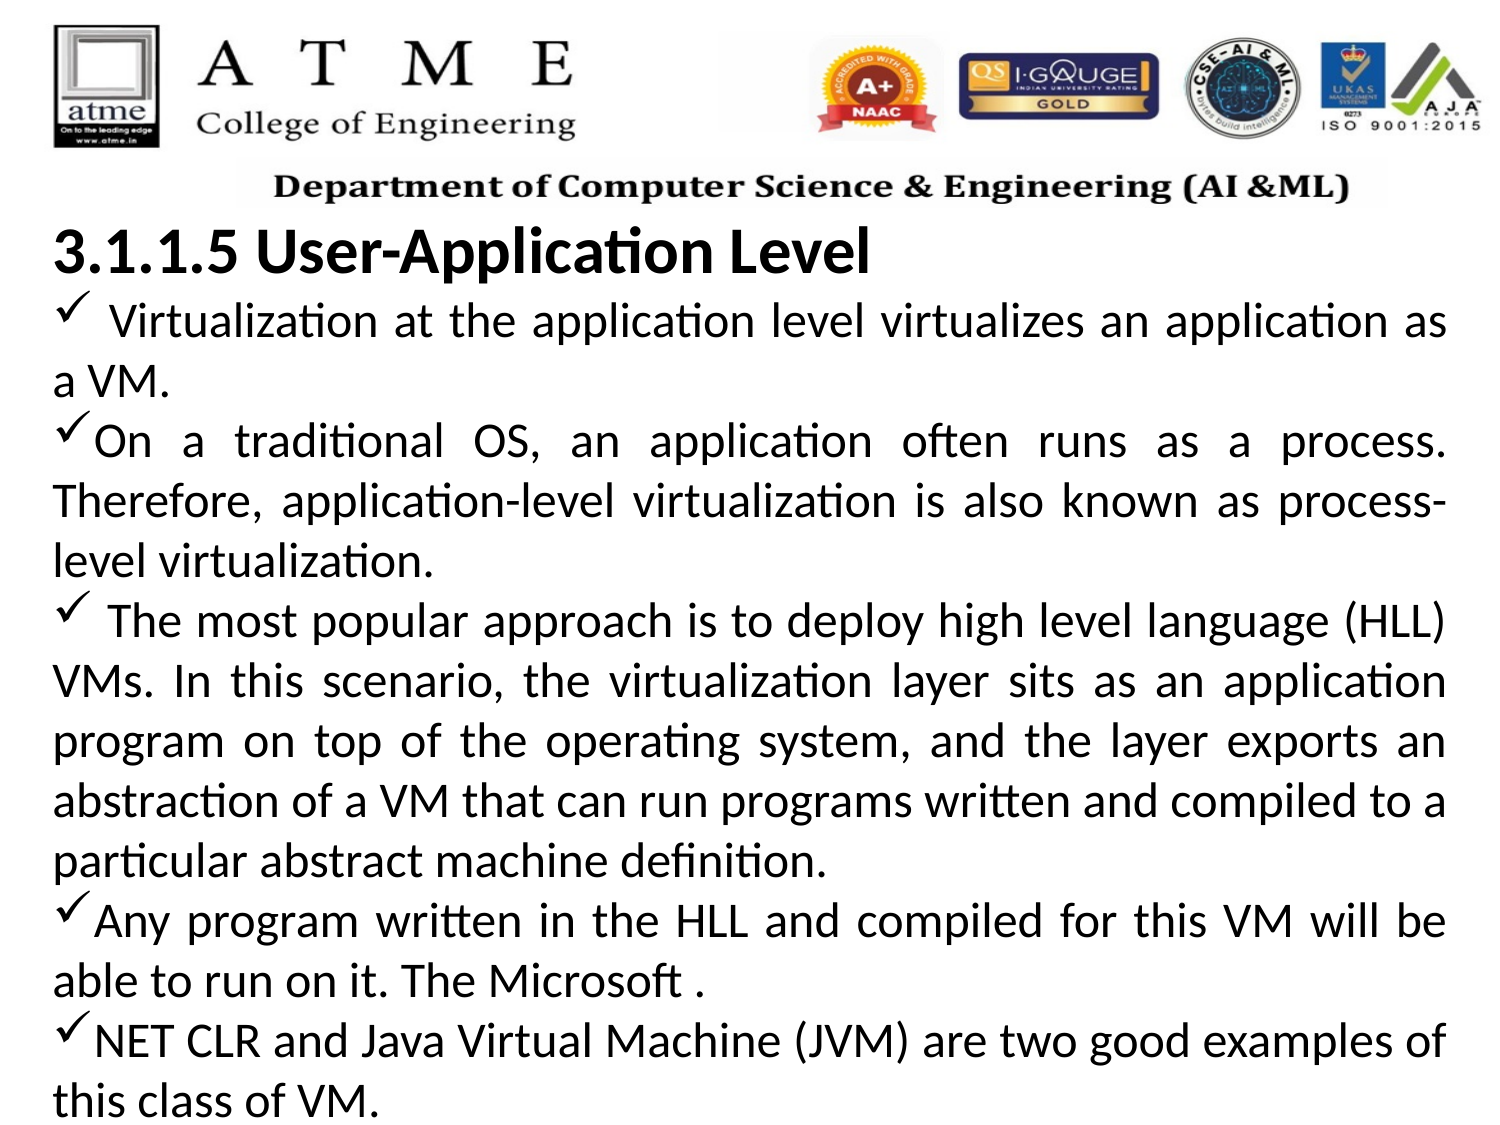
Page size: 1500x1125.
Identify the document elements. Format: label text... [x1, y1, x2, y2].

picture [24, 0, 1500, 226]
text_box 3.1.1.5 User-Application Level Virtualization at the application level virtualizes an application as a VM. On a traditional OS, an application often runs as a process. Therefore, application-level virtualization is also known as process-level virtualization. The most popular approach is to deploy high level language (HLL) VMs. In this scenario, the virtualization layer sits as an application program on top of the operating system, and the layer exports an abstraction of a VM that can run programs written and compiled to a particular abstract machine definition. Any program written in the HLL and compiled for this VM will be able to run on it. The Microsoft . NET CLR and Java Virtual Machine (JVM) are two good examples of this class of VM. [37, 234, 1463, 1125]
